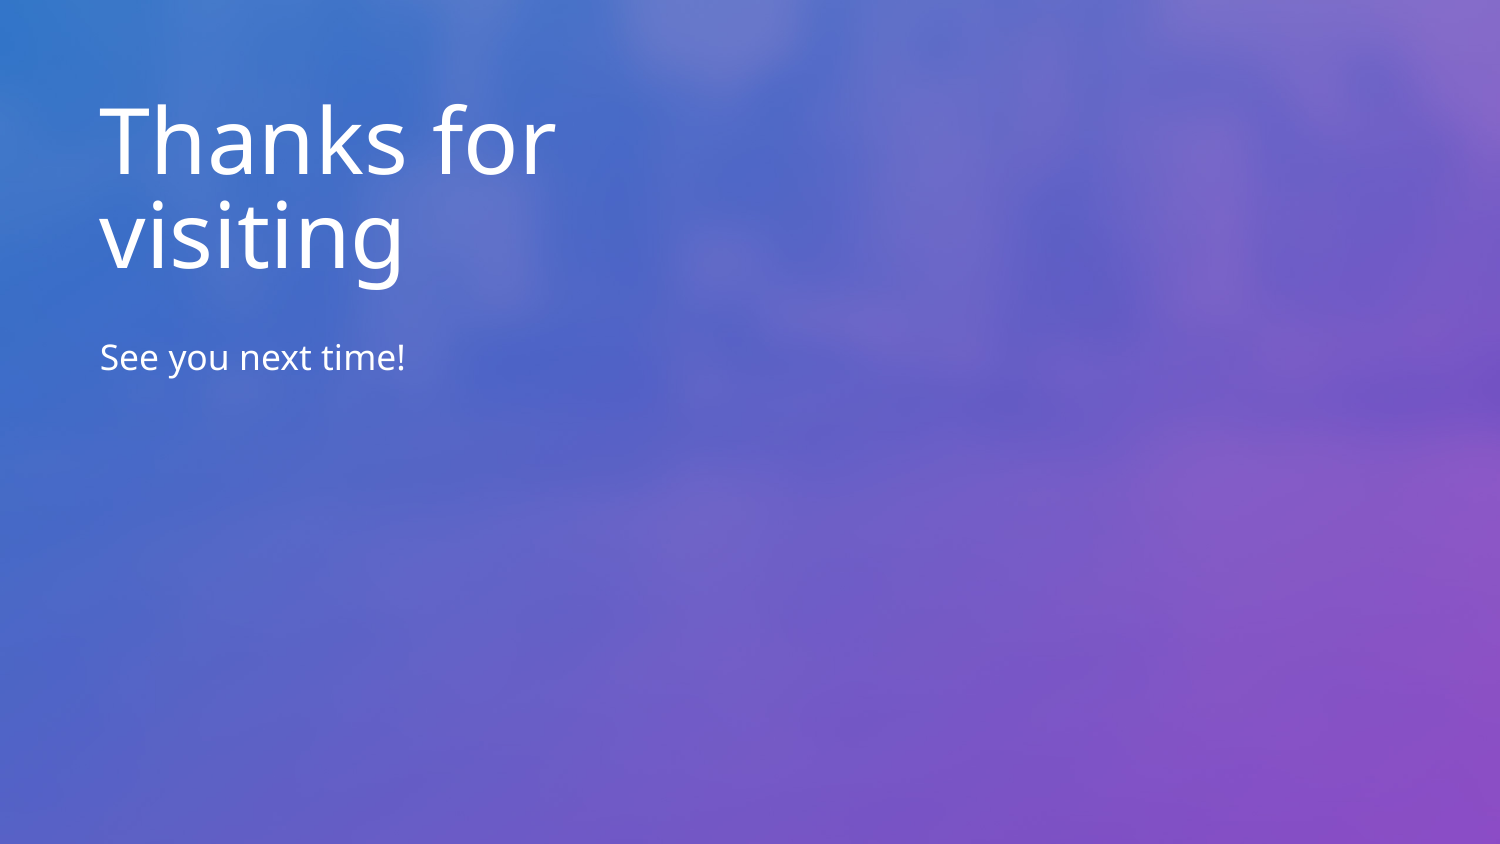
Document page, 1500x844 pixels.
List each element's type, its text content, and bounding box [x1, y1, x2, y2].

title Thanks for visiting [99, 100, 750, 324]
picture [0, 0, 1500, 844]
subtitle See you next time! [99, 324, 750, 541]
